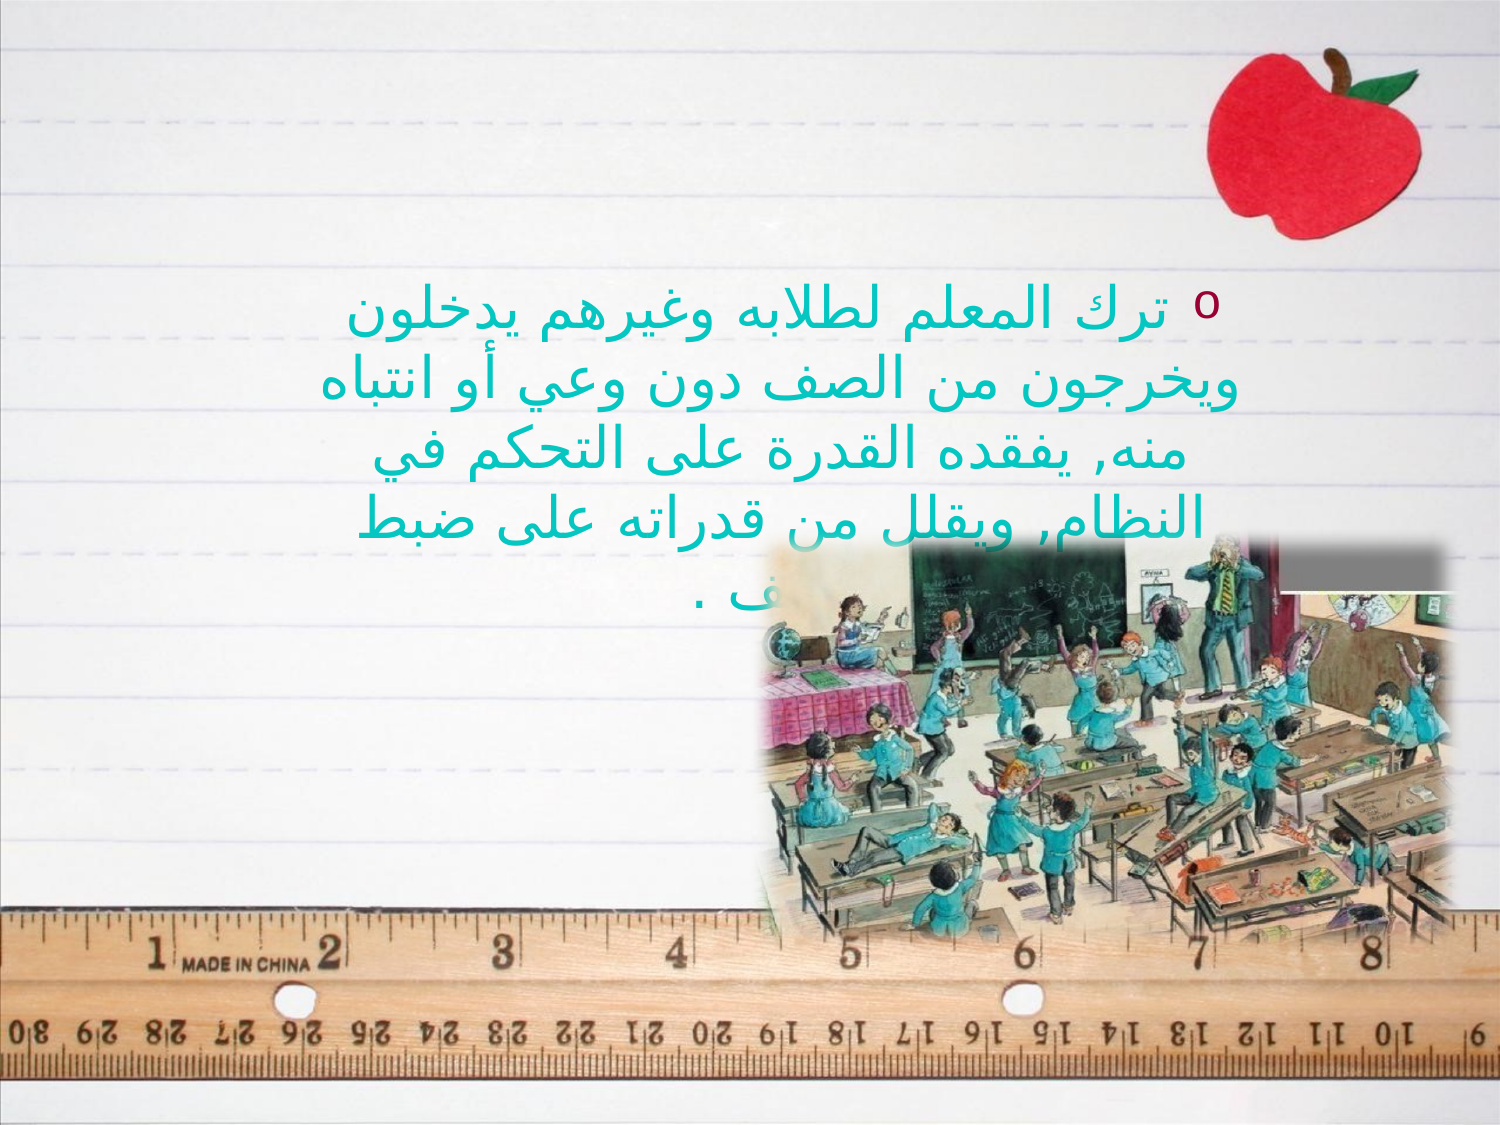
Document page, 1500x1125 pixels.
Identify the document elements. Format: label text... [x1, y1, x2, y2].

picture [0, 0, 1500, 1125]
text_box ترك المعلم لطلابه وغيرهم يدخلون ويخرجون من الصف دون وعي أو انتباه منه, يفقده القدرة على التحكم في النظام, ويقلل من قدراته على ضبط الصف . [299, 262, 1263, 628]
